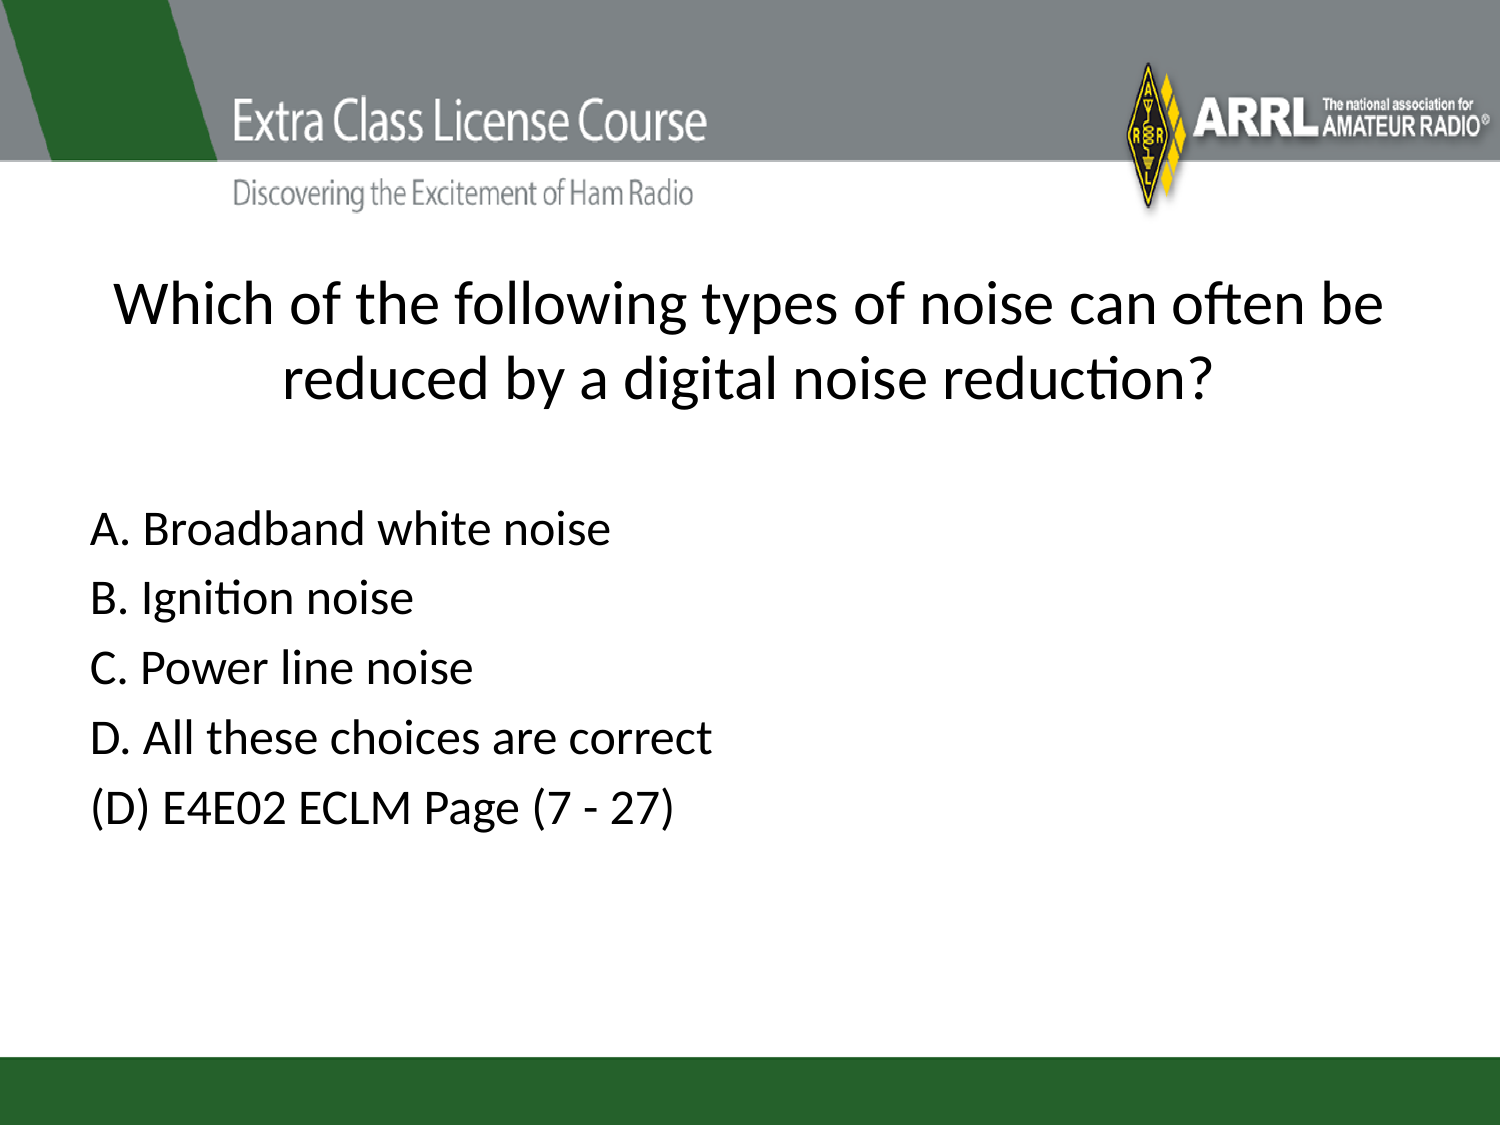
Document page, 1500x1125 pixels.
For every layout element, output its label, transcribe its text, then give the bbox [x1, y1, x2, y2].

picture [0, 0, 1500, 1125]
title Which of the following types of noise can often be reduced by a digital noise reduction? [75, 254, 1425, 435]
list A. Broadband white noise B. Ignition noise C. Power line noise D. All these choices are correct (D) E4E02 ECLM Page (7 - 27) [75, 487, 1425, 1005]
